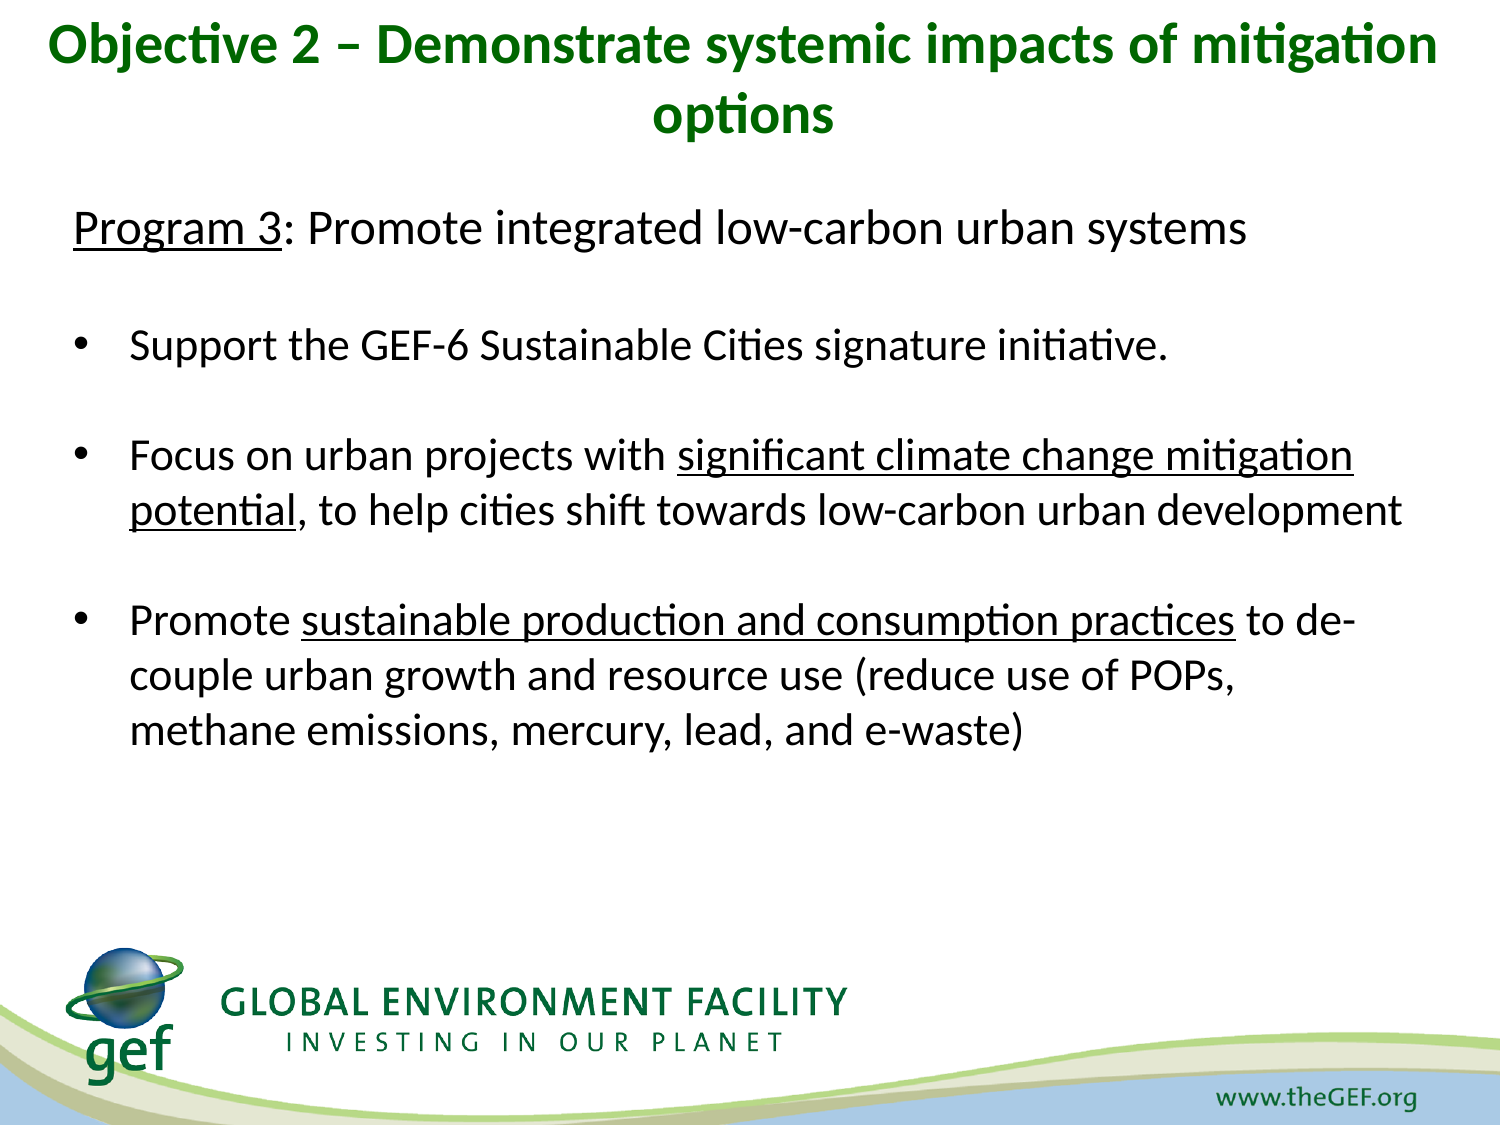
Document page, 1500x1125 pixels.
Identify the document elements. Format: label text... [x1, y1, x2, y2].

text_box Program 3: Promote integrated low-carbon urban systems Support the GEF-6 Sustainable Cities signature initiative. Focus on urban projects with significant climate change mitigation potential, to help cities shift towards low-carbon urban development Promote sustainable production and consumption practices to de-couple urban growth and resource use (reduce use of POPs, methane emissions, mercury, lead, and e-waste) [58, 187, 1425, 762]
title Objective 2 – Demonstrate systemic impacts of mitigation options [12, 0, 1476, 151]
picture [0, 920, 1500, 1125]
